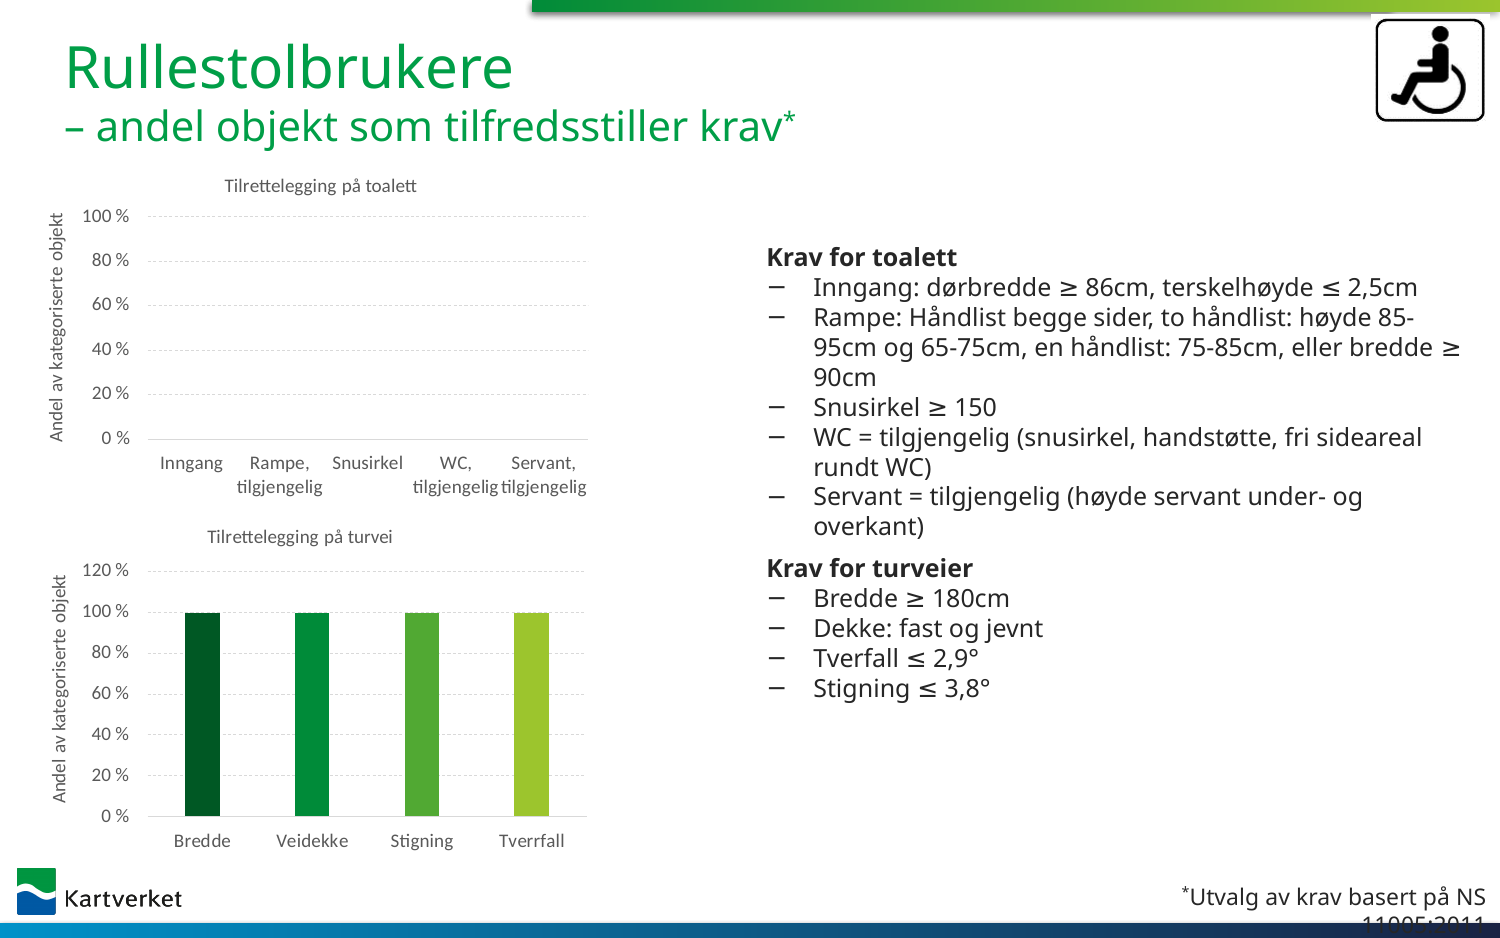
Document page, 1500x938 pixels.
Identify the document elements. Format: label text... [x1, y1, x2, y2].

picture [41, 520, 598, 859]
text_box Krav for turveier Bredde ≥ 180cm Dekke: fast og jevnt Tverfall ≤ 2,9° Stigning ≤ 3,8° [751, 545, 1483, 710]
text_box Rullestolbrukere – andel objekt som tilfredsstiller krav* [49, 14, 1431, 158]
picture [1371, 13, 1491, 127]
picture [41, 166, 599, 505]
text_box *Utvalg av krav basert på NS 11005:2011 [1068, 873, 1500, 938]
text_box Krav for toalett Inngang: dørbredde ≥ 86cm, terskelhøyde ≤ 2,5cm Rampe: Håndlist begge sider, to håndlist: høyde 85-95cm og 65-75cm, en håndlist: 75-85cm, eller bredde ≥ 90cm Snusirkel ≥ 150 WC = tilgjengelig (snusirkel, handstøtte, fri sideareal rundt WC) Servant = tilgjengelig (høyde servant under- og overkant) [751, 234, 1483, 545]
